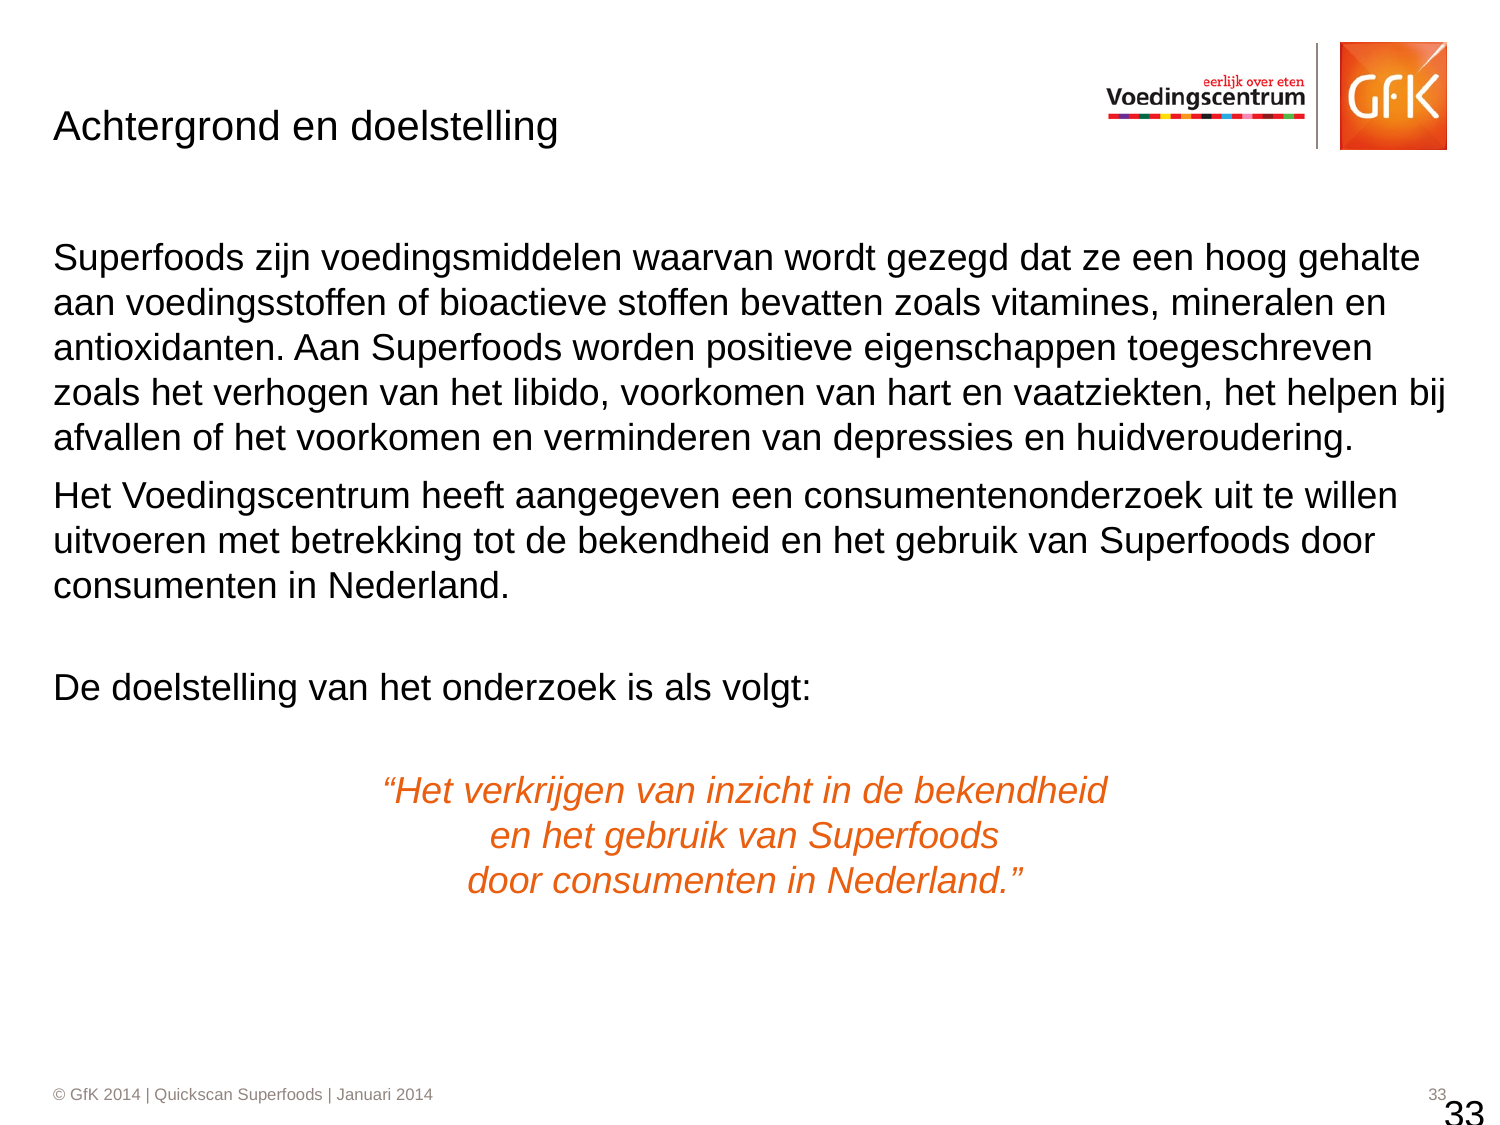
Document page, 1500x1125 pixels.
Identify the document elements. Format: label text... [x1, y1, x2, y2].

picture [1340, 42, 1447, 150]
slide_number 33 [1286, 1082, 1500, 1107]
title Achtergrond en doelstelling [53, 42, 1093, 149]
list Superfoods zijn voedingsmiddelen waarvan wordt gezegd dat ze een hoog gehalte aan voedingsstoffen of bioactieve stoffen bevatten zoals vitamines, mineralen en antioxidanten. Aan Superfoods worden positieve eigenschappen toegeschreven zoals het verhogen van het libido, voorkomen van hart en vaatziekten, het helpen bij afvallen of het voorkomen en verminderen van depressies en huidveroudering. Het Voedingscentrum heeft aangegeven een consumentenonderzoek uit te willen uitvoeren met betrekking tot de bekendheid en het gebruik van Superfoods door consumenten in Nederland. De doelstelling van het onderzoek is als volgt: “Het verkrijgen van inzicht in de bekendheid en het gebruik van Superfoods door consumenten in Nederland.” [53, 172, 1447, 1047]
picture [1104, 73, 1306, 120]
